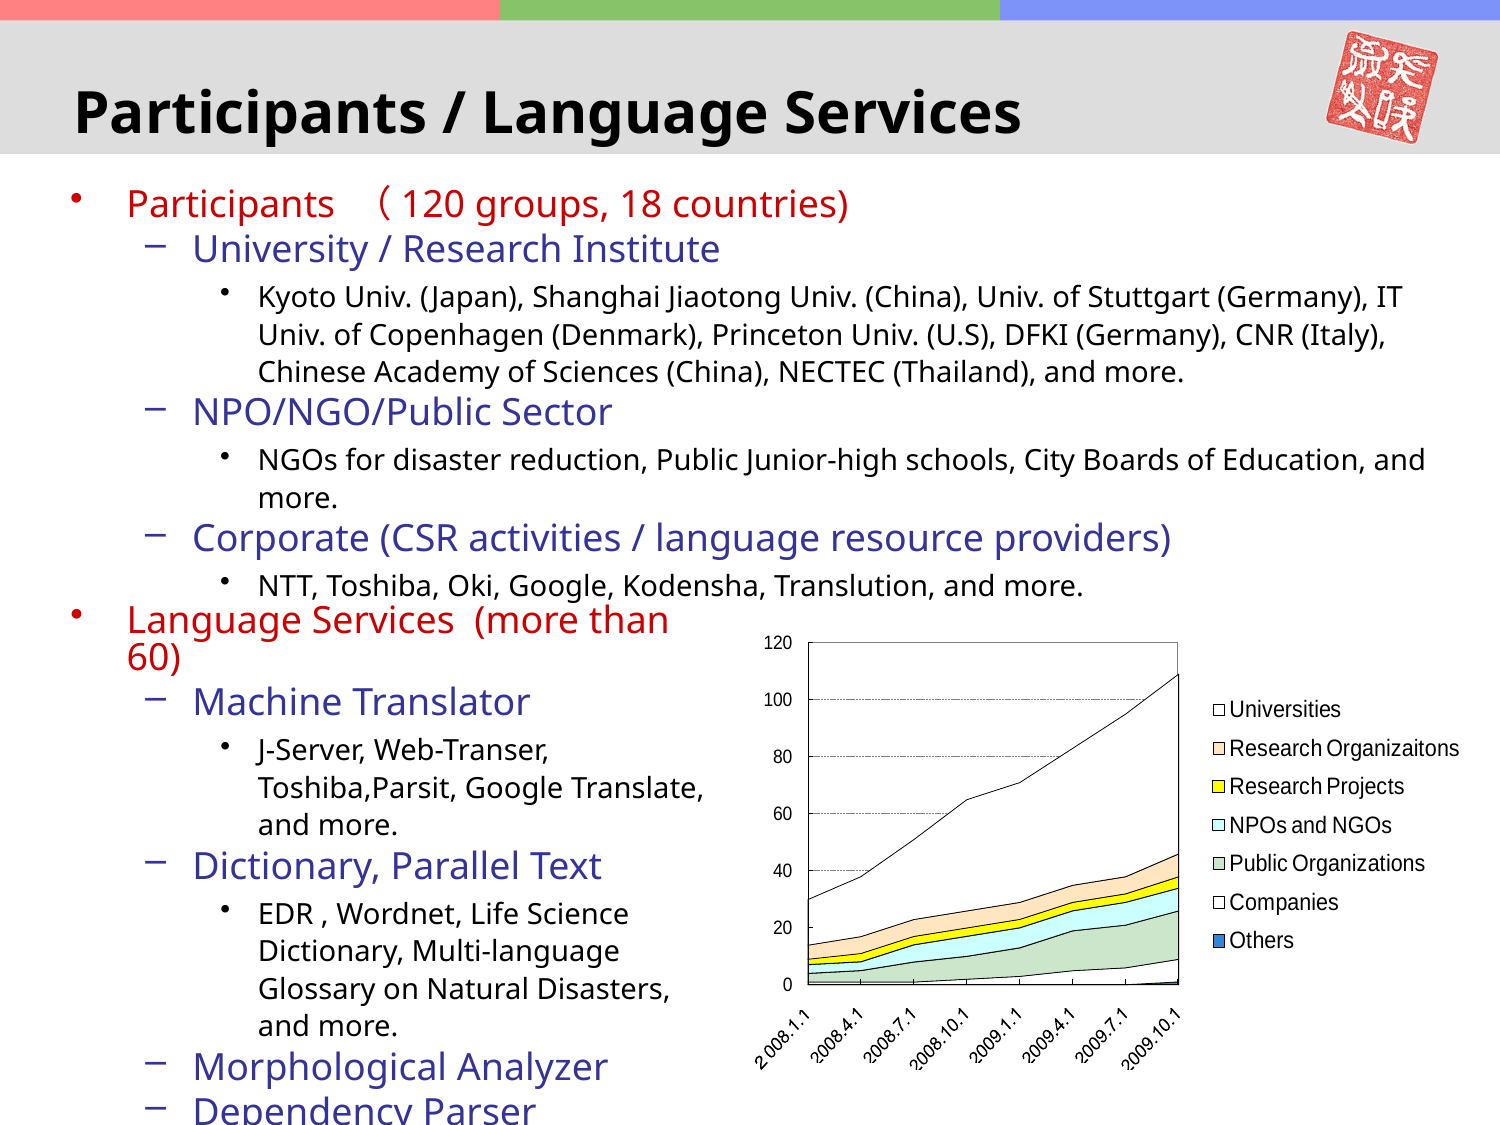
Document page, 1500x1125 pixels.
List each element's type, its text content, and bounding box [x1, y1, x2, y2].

picture [1341, 27, 1443, 148]
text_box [737, 620, 1477, 1096]
text_box Participants （120 groups, 18 countries) University / Research Institute Kyoto Univ. (Japan), Shanghai Jiaotong Univ. (China), Univ. of Stuttgart (Germany), IT Univ. of Copenhagen (Denmark), Princeton Univ. (U.S), DFKI (Germany), CNR (Italy), Chinese Academy of Sciences (China), NECTEC (Thailand), and more. NPO/NGO/Public Sector NGOs for disaster reduction, Public Junior-high schools, City Boards of Education, and more. Corporate (CSR activities / language resource providers) NTT, Toshiba, Oki, Google, Kodensha, Translution, and more. [70, 187, 1465, 930]
title Participants / Language Services [58, 48, 1409, 153]
text_box Language Services (more than 60) Machine Translator J-Server, Web-Transer, Toshiba,Parsit, Google Translate, and more. Dictionary, Parallel Text EDR , Wordnet, Life Science Dictionary, Multi-language Glossary on Natural Disasters, and more. Morphological Analyzer Dependency Parser Composite Services [70, 558, 727, 1090]
